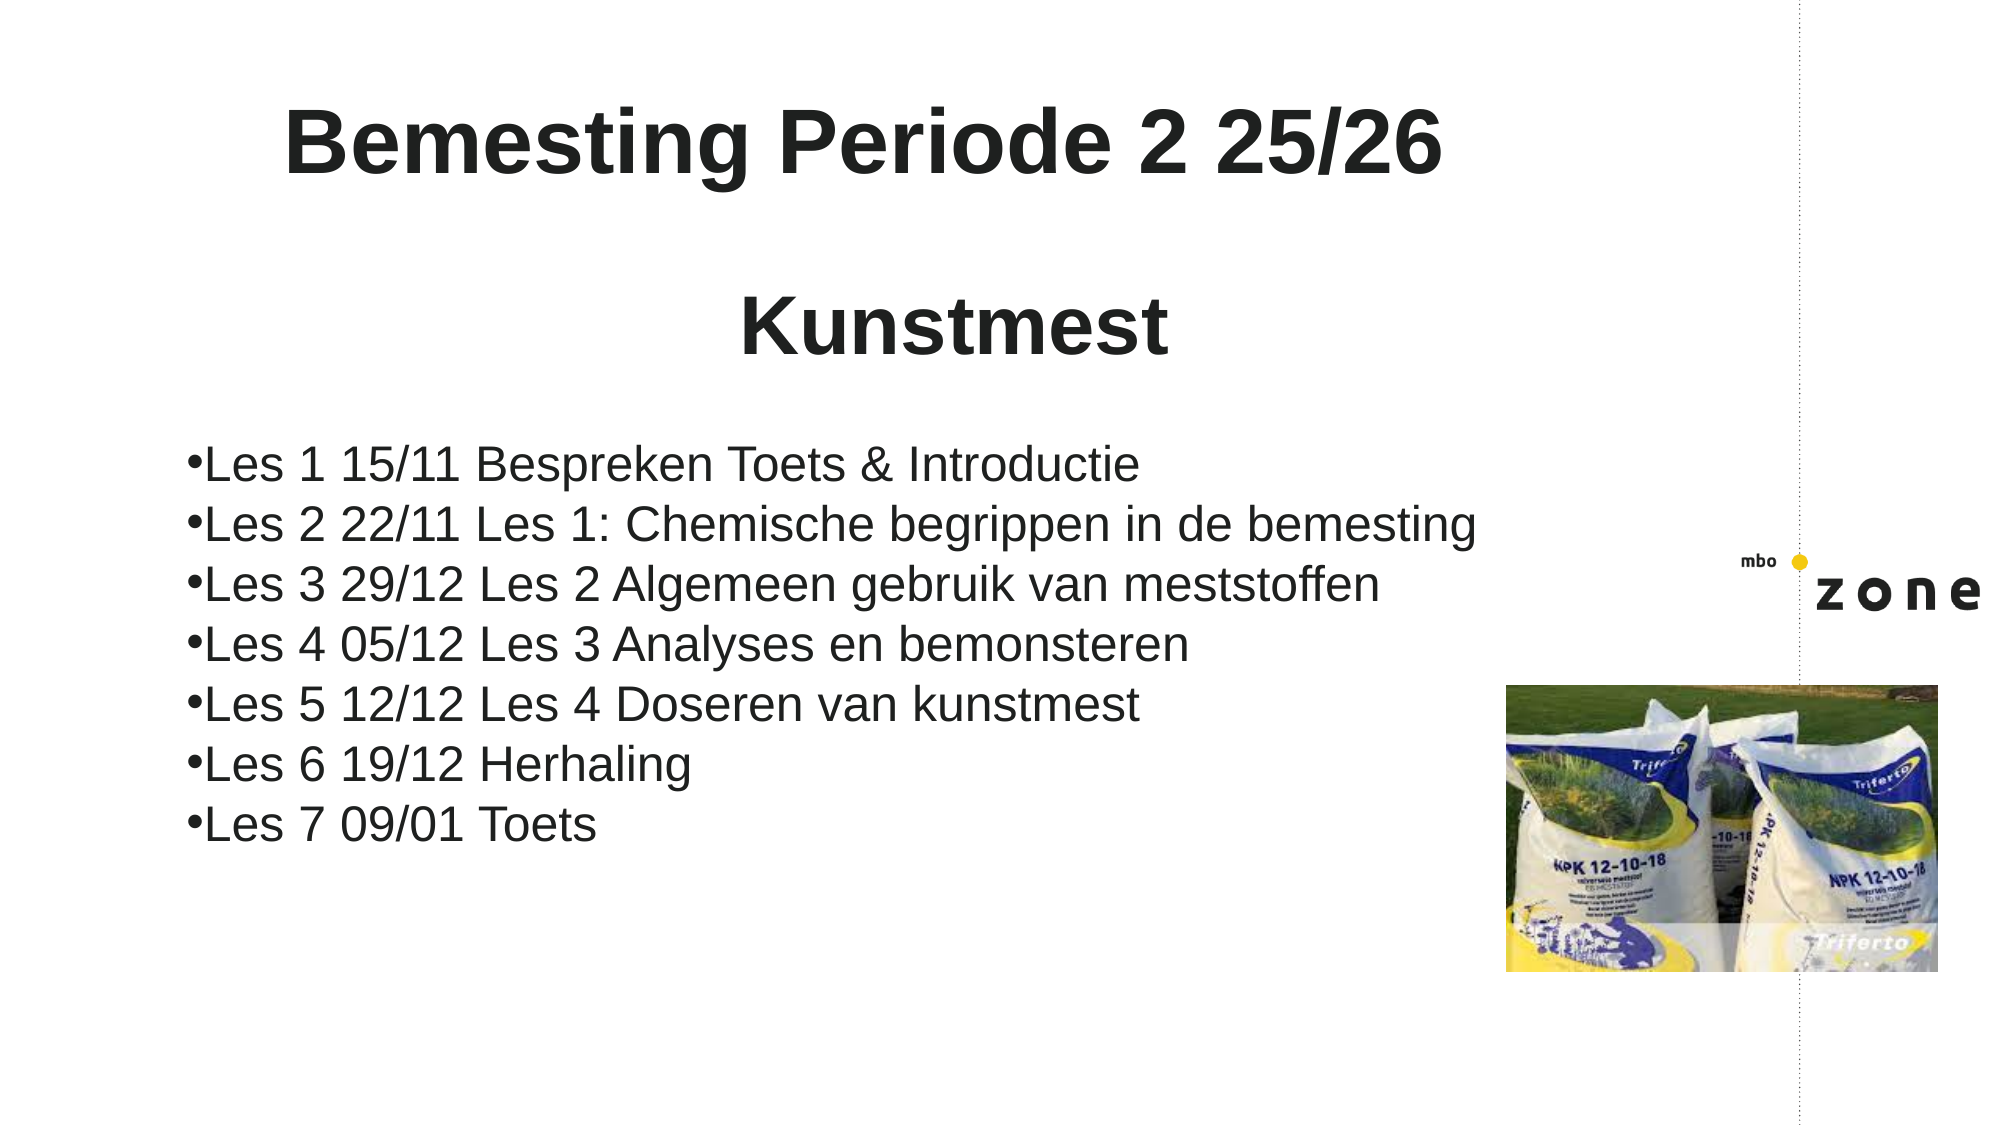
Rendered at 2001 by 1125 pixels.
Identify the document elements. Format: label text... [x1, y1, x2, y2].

picture [1506, 0, 2001, 1125]
title Bemesting Periode 2 25/26 [124, 94, 1607, 272]
list Kunstmest Les 1 15/11 Bespreken Toets & Introductie Les 2 22/11 Les 1: Chemische begrippen in de bemesting Les 3 29/12 Les 2 Algemeen gebruik van meststoffen Les 4 05/12 Les 3 Analyses en bemonsteren Les 5 12/12 Les 4 Doseren van kunstmest Les 6 19/12 Herhaling Les 7 09/01 Toets [186, 271, 1722, 986]
